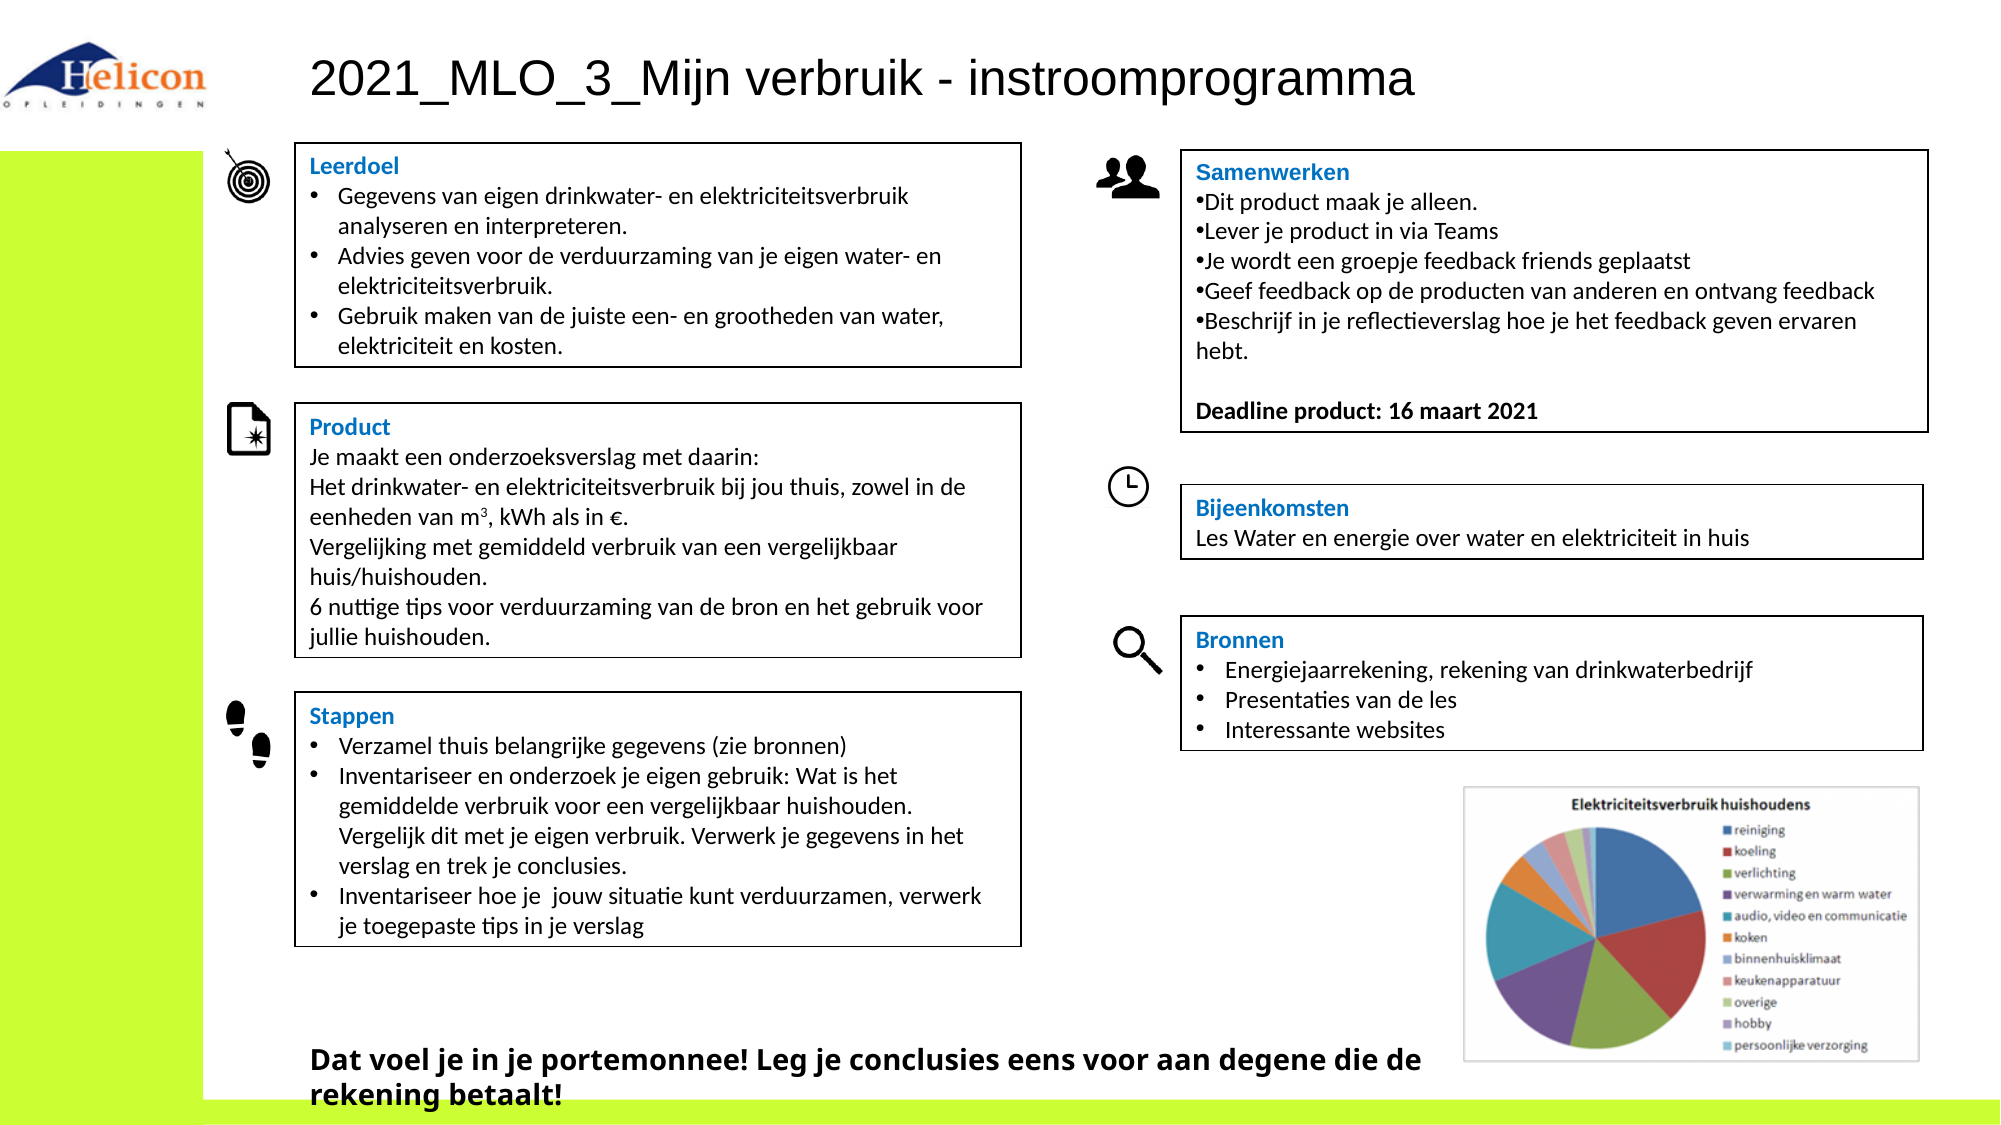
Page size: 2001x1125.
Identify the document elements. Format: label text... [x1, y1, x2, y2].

picture [221, 143, 271, 212]
picture [226, 402, 271, 456]
picture [1095, 155, 1160, 200]
picture [1105, 464, 1151, 508]
picture [226, 700, 271, 769]
text_box Stappen Verzamel thuis belangrijke gegevens (zie bronnen) Inventariseer en onderzoek je eigen gebruik: Wat is het gemiddelde verbruik voor een vergelijkbaar huishouden. Vergelijk dit met je eigen verbruik. Verwerk je gegevens in het verslag en trek je conclusies. Inventariseer hoe je jouw situatie kunt verduurzamen, verwerk je toegepaste tips in je verslag [294, 692, 1022, 947]
text_box Bronnen Energiejaarrekening, rekening van drinkwaterbedrijf Presentaties van de les Interessante websites [1181, 615, 1923, 751]
text_box Product Je maakt een onderzoeksverslag met daarin: Het drinkwater- en elektriciteitsverbruik bij jou thuis, zowel in de eenheden van m3, kWh als in €. Vergelijking met gemiddeld verbruik van een vergelijkbaar huis/huishouden. 6 nuttige tips voor verduurzaming van de bron en het gebruik voor jullie huishouden. [294, 403, 1022, 658]
text_box Dat voel je in je portemonnee! Leg je conclusies eens voor aan degene die de rekening betaalt! [294, 1034, 1531, 1119]
picture [1113, 626, 1163, 675]
text_box 2021_MLO_3_Mijn verbruik - instroomprogramma [294, 37, 1590, 113]
picture [0, 0, 210, 151]
text_box Bijeenkomsten Les Water en energie over water en elektriciteit in huis [1181, 484, 1923, 560]
text_box Samenwerken Dit product maak je alleen. Lever je product in via Teams Je wordt een groepje feedback friends geplaatst Geef feedback op de producten van anderen en ontvang feedback Beschrijf in je reflectieverslag hoe je het feedback geven ervaren hebt. Deadline product: 16 maart 2021 [1181, 150, 1928, 432]
text_box Leerdoel Gegevens van eigen drinkwater- en elektriciteitsverbruik analyseren en interpreteren. Advies geven voor de verduurzaming van je eigen water- en elektriciteitsverbruik. Gebruik maken van de juiste een- en grootheden van water, elektriciteit en kosten. [295, 142, 1022, 367]
picture [1462, 786, 1920, 1064]
